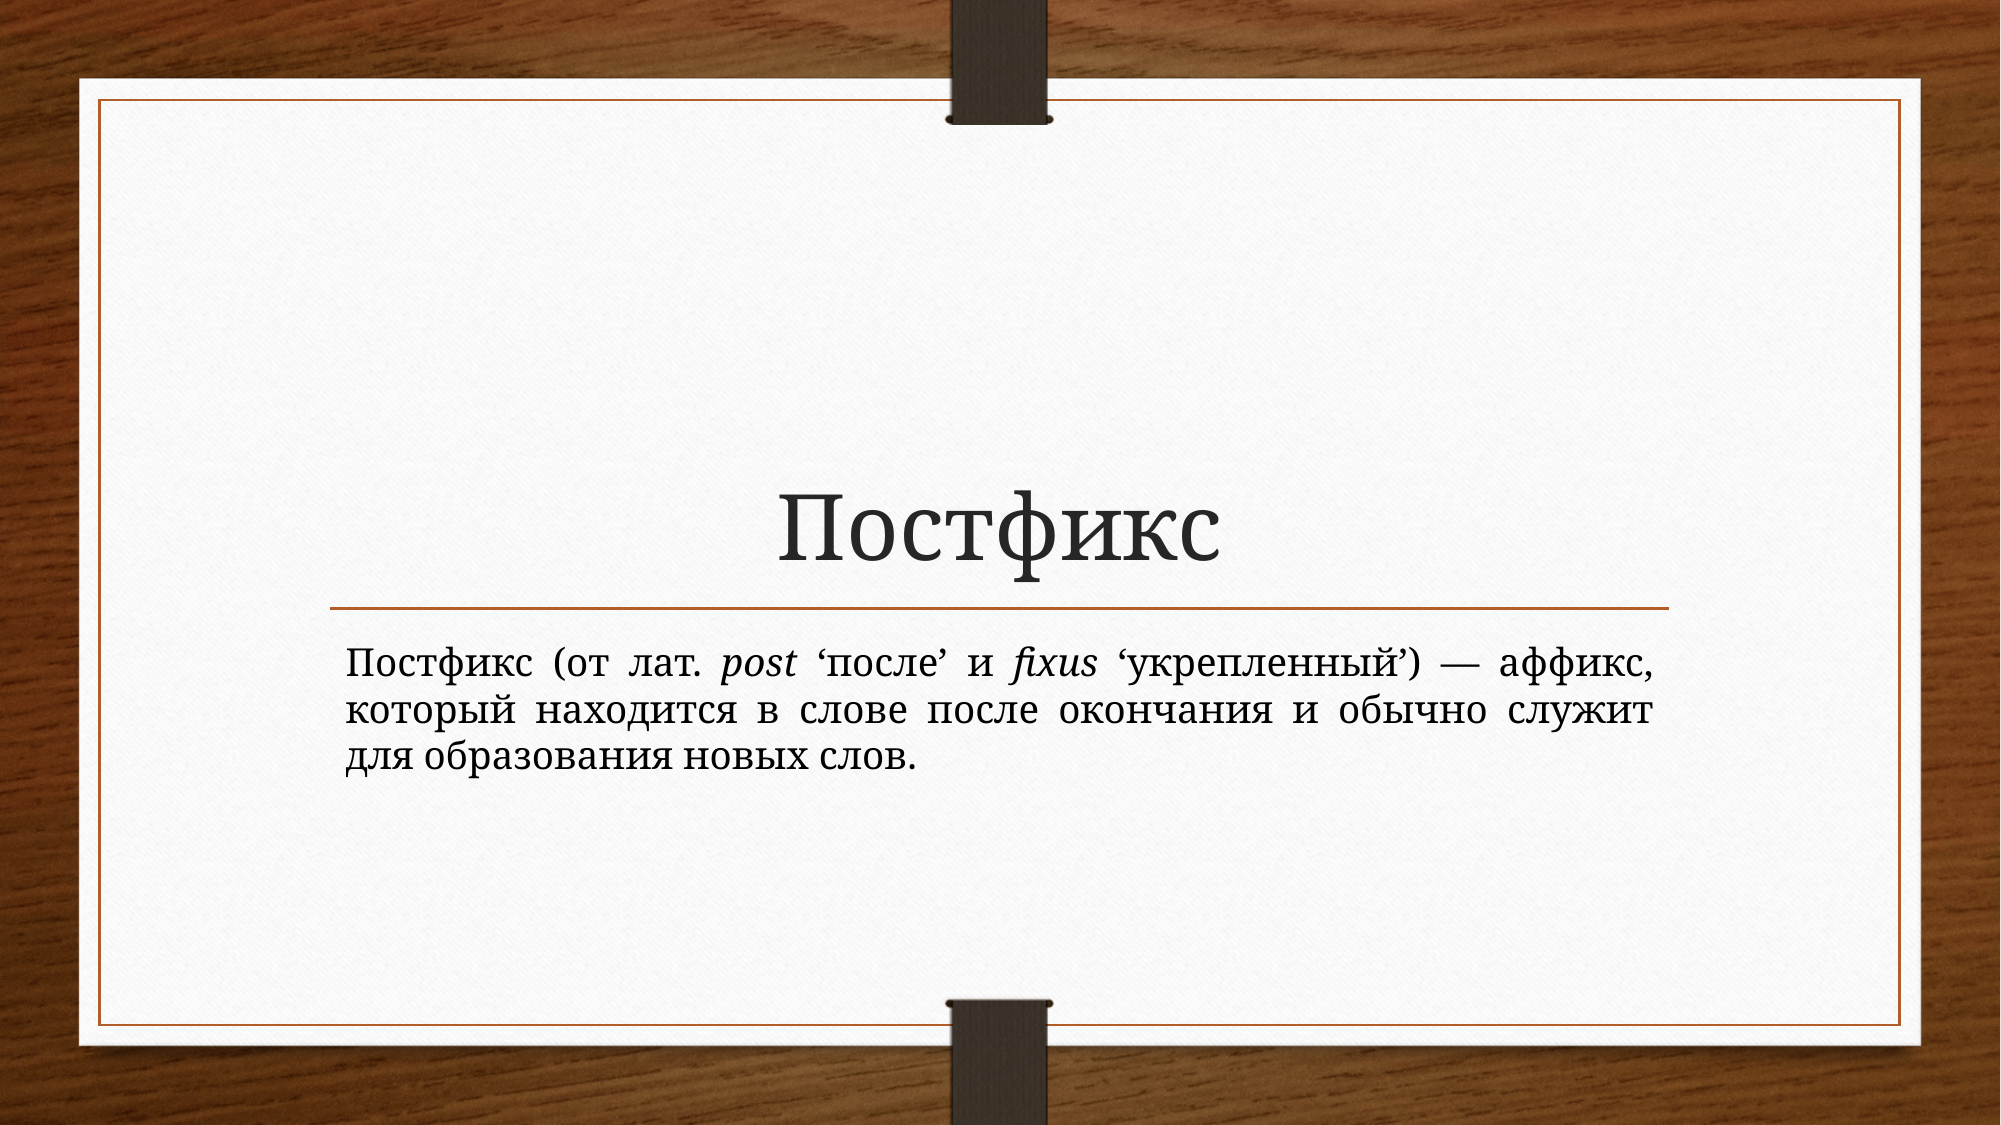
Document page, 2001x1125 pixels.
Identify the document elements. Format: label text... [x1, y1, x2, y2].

title Постфикс [330, 445, 1669, 587]
picture [101, 0, 2001, 1125]
list Постфикс (от лат. post ‘после’ и fixus ‘укрепленный’) — аффикс, который находится в слове после окончания и обычно служит для образования новых слов. [330, 630, 1669, 788]
picture [0, 0, 948, 1125]
